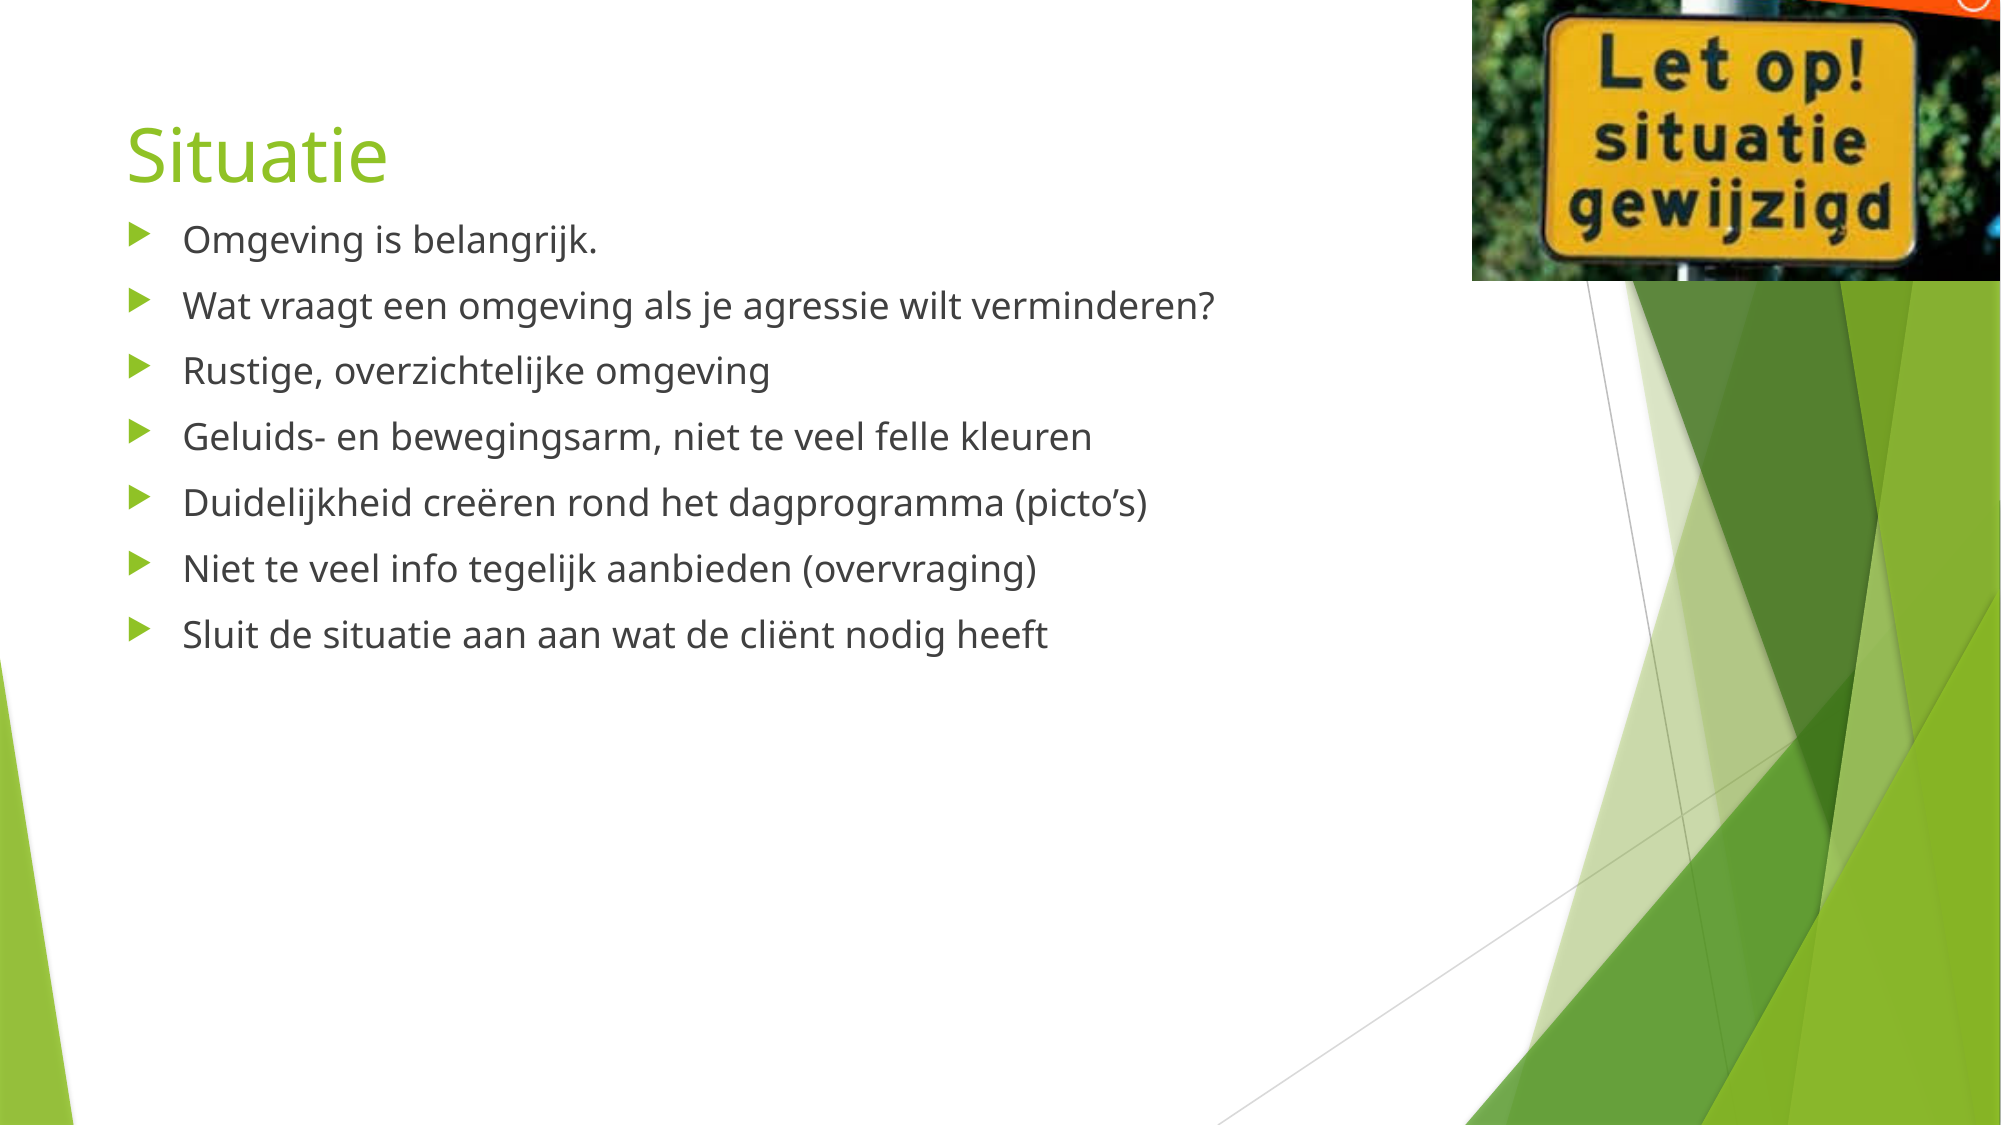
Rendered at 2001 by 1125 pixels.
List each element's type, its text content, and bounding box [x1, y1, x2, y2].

list Omgeving is belangrijk. Wat vraagt een omgeving als je agressie wilt verminderen? Rustige, overzichtelijke omgeving Geluids- en bewegingsarm, niet te veel felle kleuren Duidelijkheid creëren rond het dagprogramma (picto’s) Niet te veel info tegelijk aanbieden (overvraging) Sluit de situatie aan aan wat de cliënt nodig heeft [111, 208, 1522, 845]
picture [1471, 0, 2000, 281]
title Situatie [111, 99, 1466, 208]
